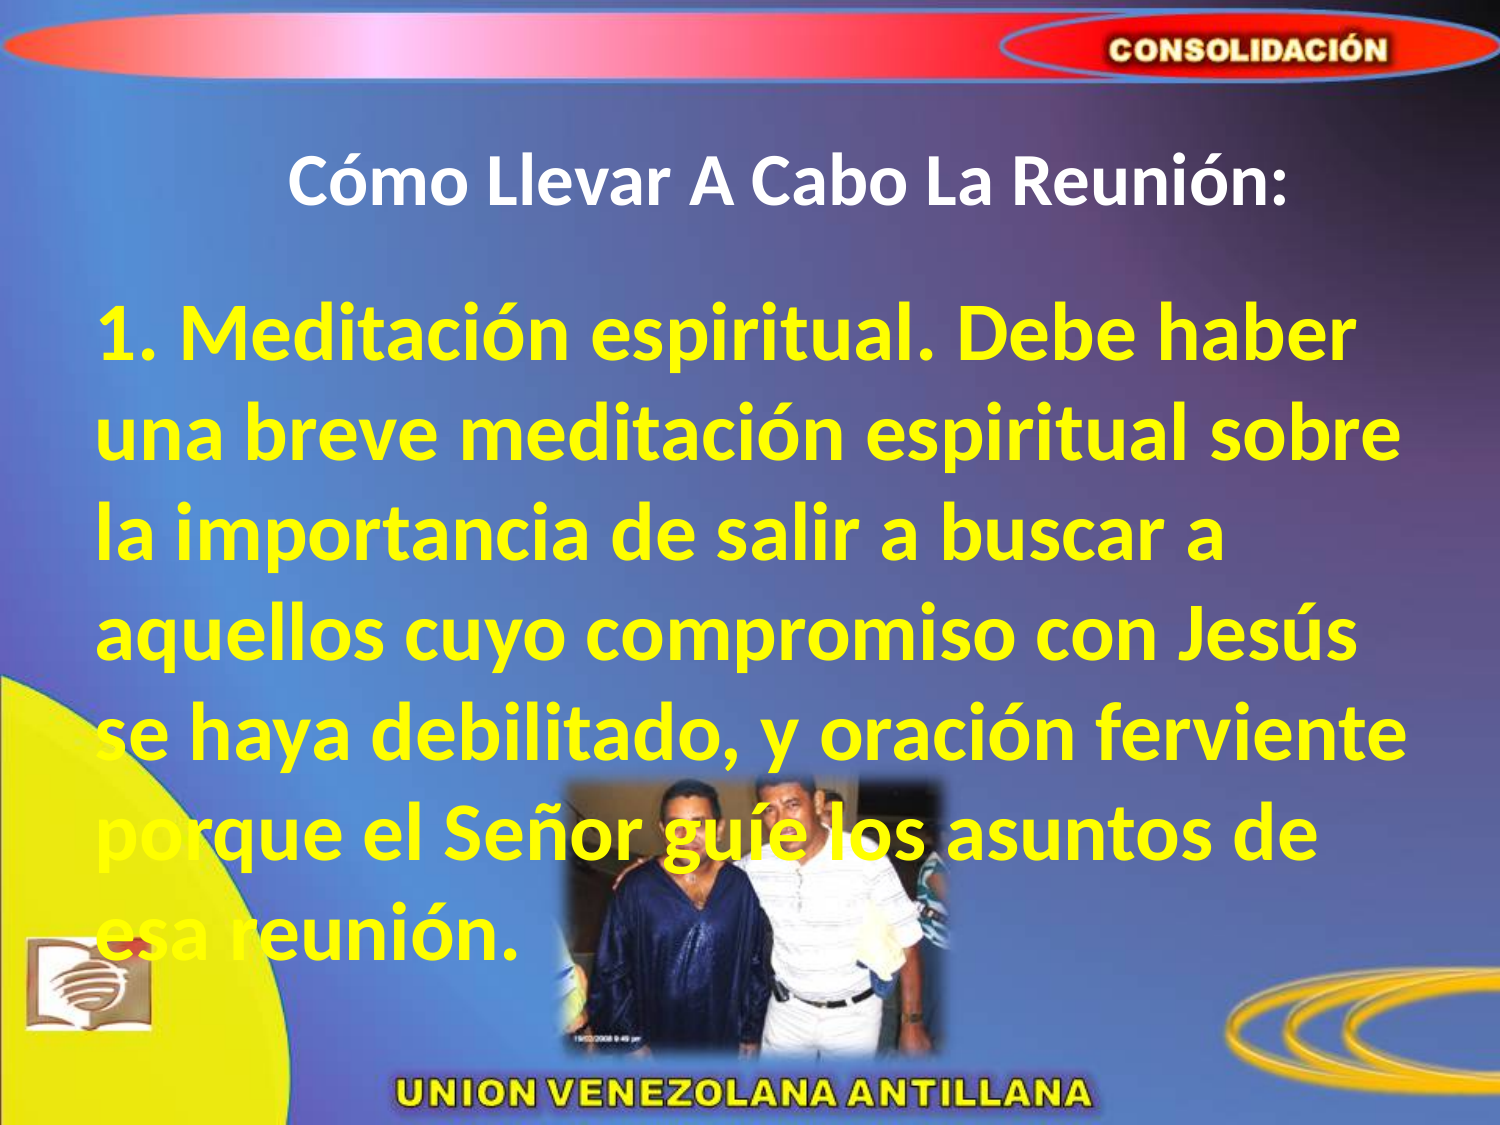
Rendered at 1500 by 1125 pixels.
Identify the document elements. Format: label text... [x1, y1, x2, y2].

picture [0, 0, 1500, 1125]
list 1. Meditación espiritual. Debe haber una breve meditación espiritual sobre la importancia de salir a buscar a aquellos cuyo compromiso con Jesús se haya debilitado, y oración ferviente porque el Señor guíe los asuntos de esa reunión. [23, 270, 1465, 1012]
title Cómo Llevar A Cabo La Reunión: [0, 82, 1489, 270]
